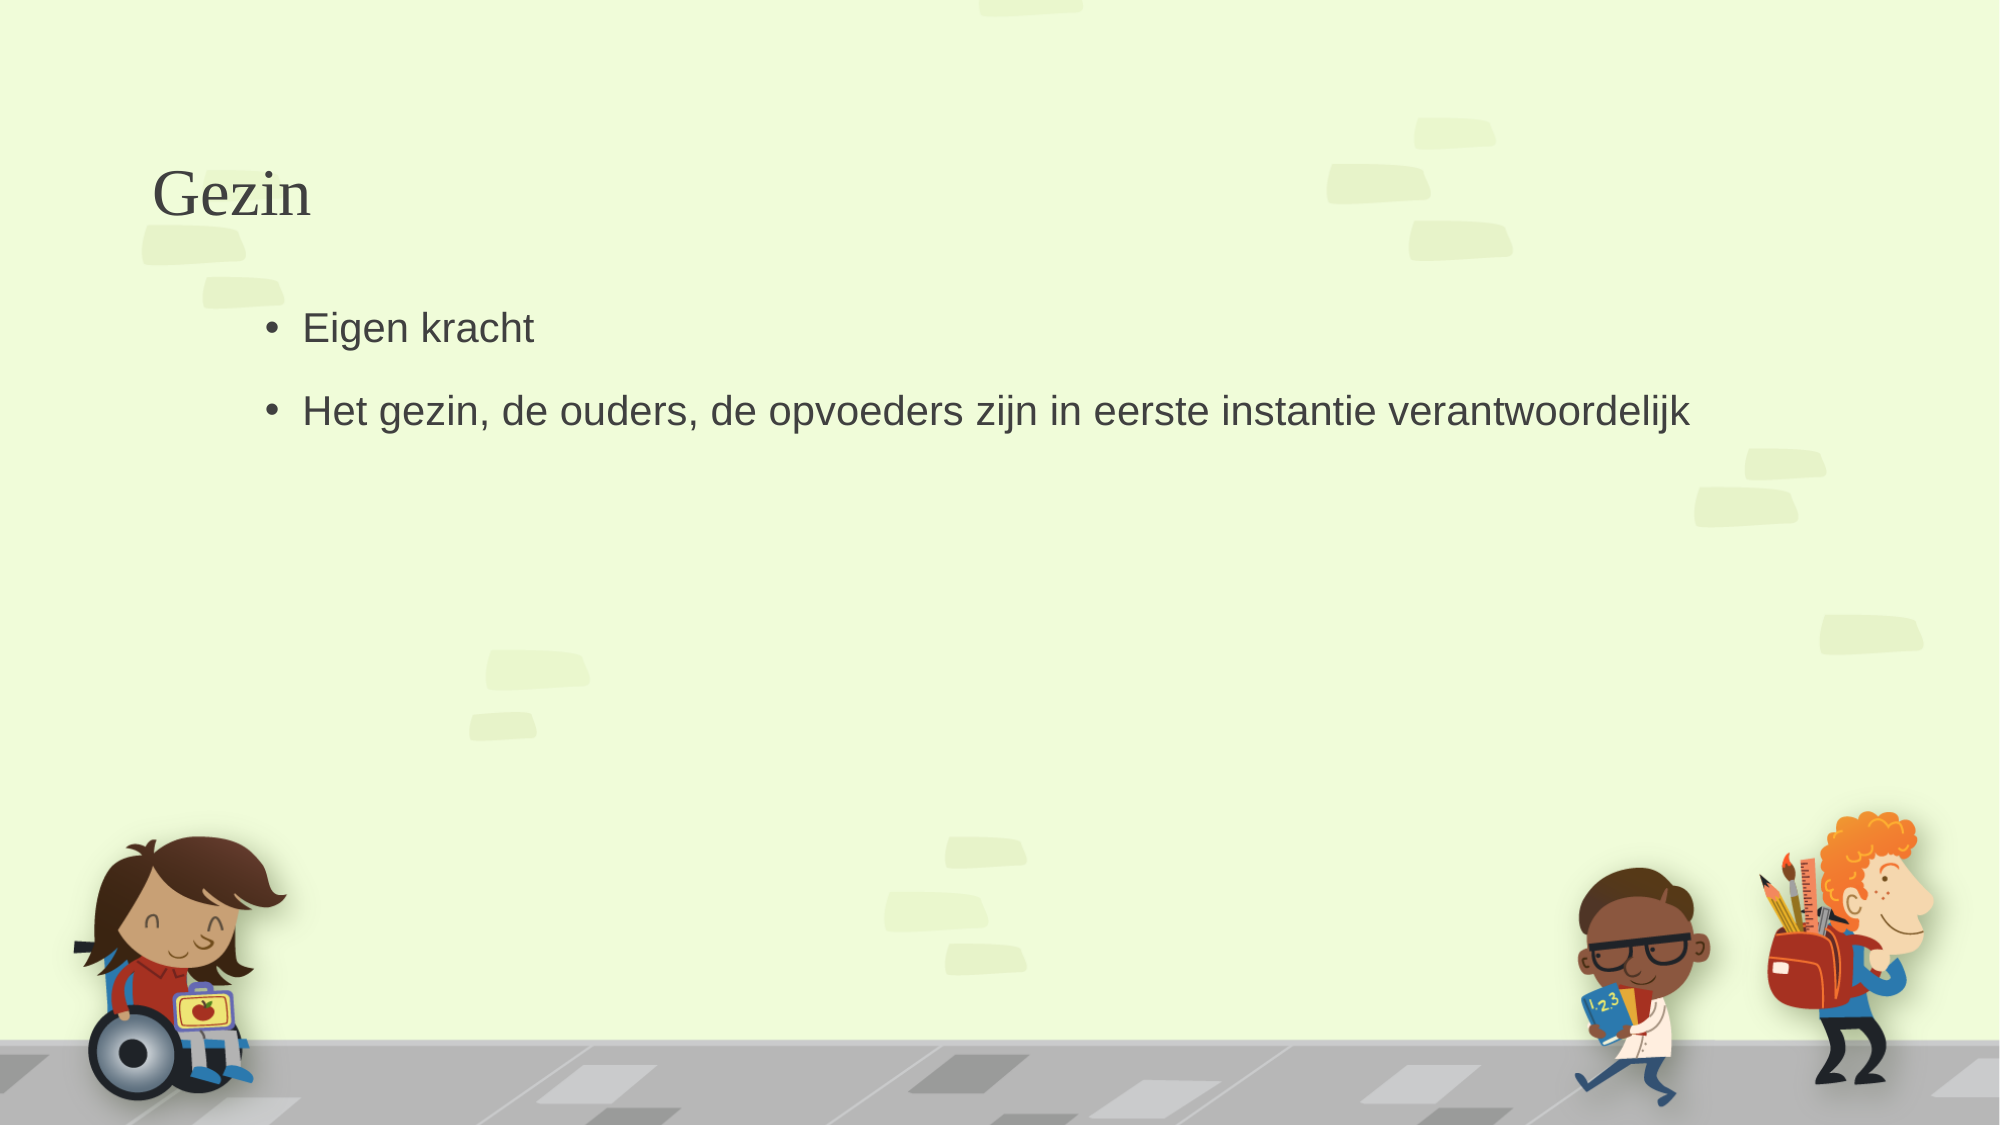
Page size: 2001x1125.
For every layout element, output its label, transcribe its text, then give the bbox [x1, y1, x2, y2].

title Gezin [137, 59, 1750, 238]
picture [0, 0, 2000, 1125]
list Eigen kracht Het gezin, de ouders, de opvoeders zijn in eerste instantie verantwoordelijk [249, 299, 1750, 870]
